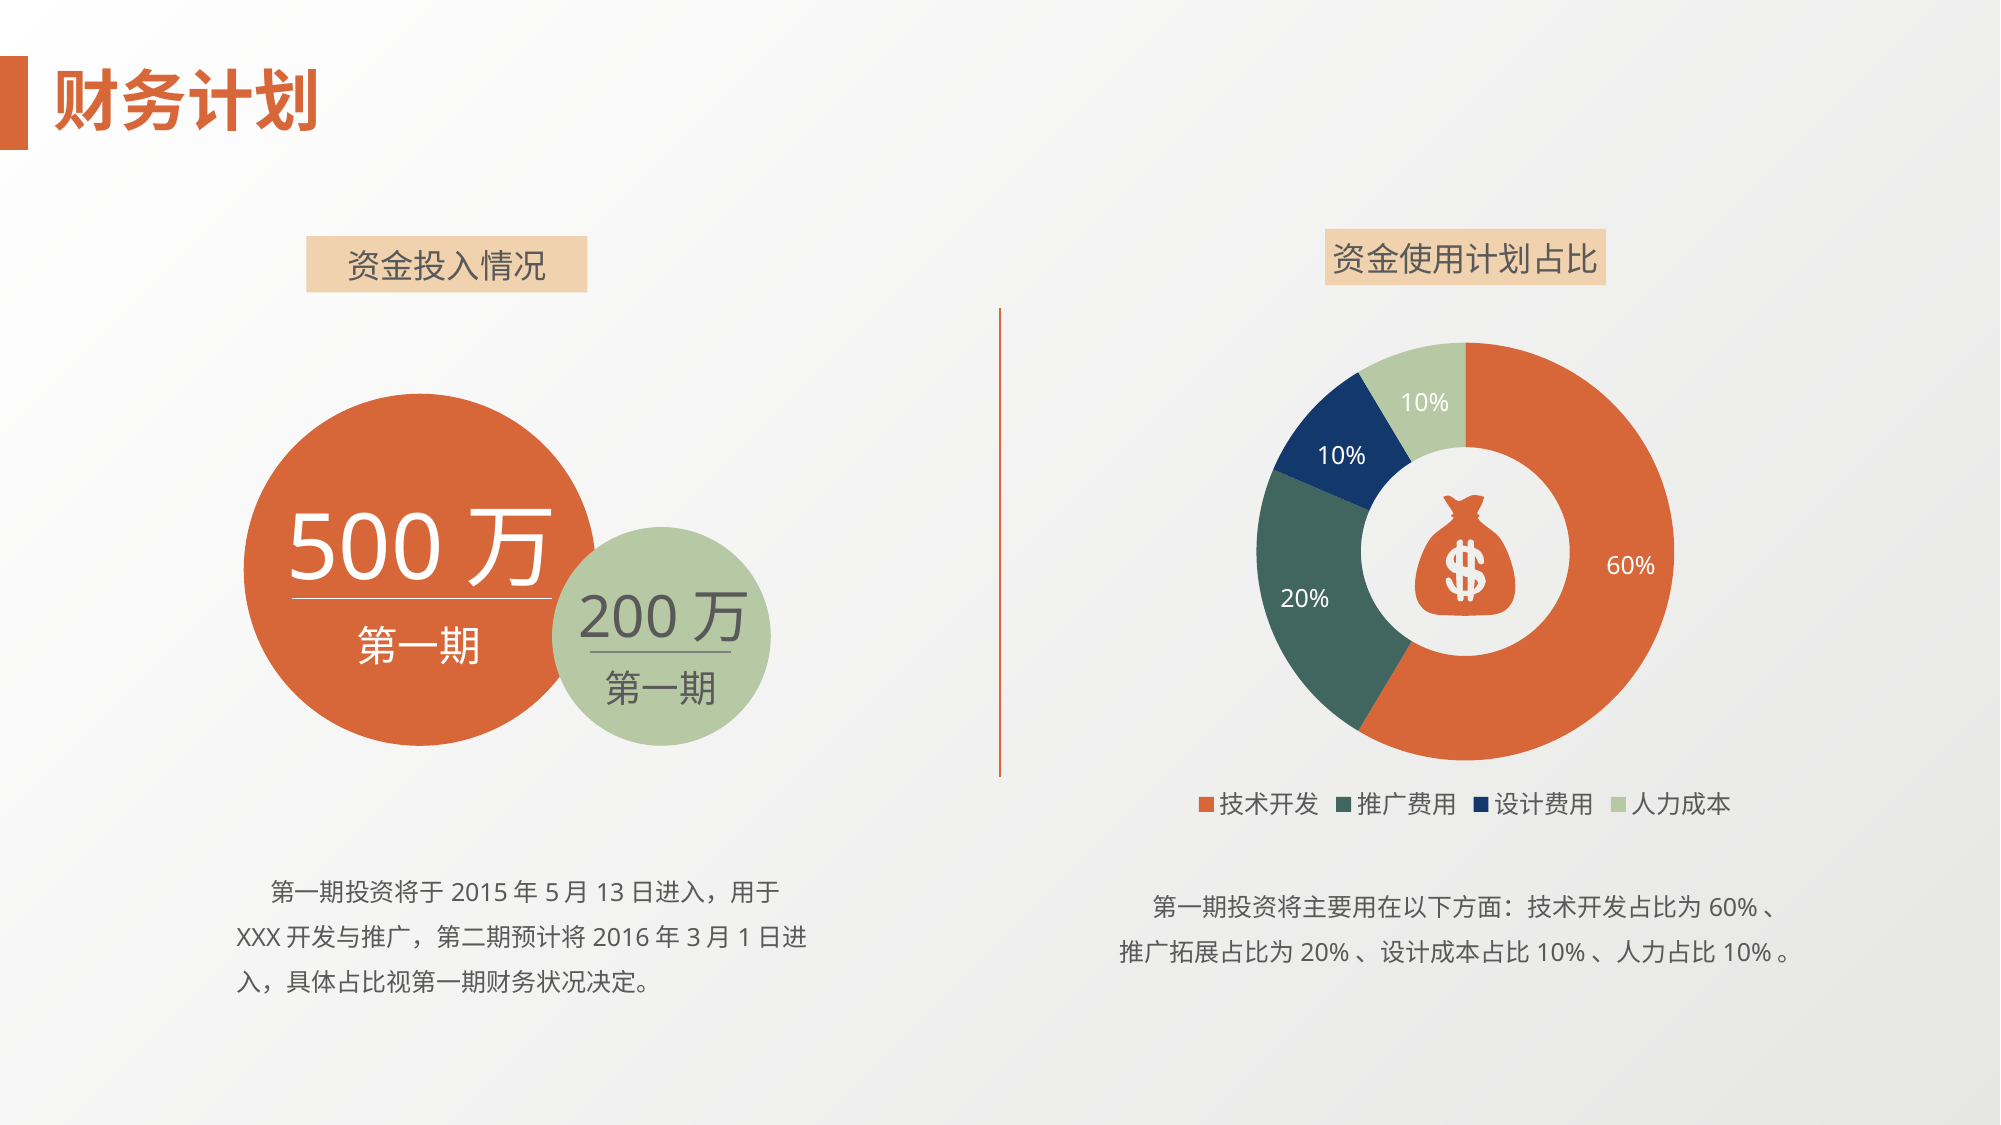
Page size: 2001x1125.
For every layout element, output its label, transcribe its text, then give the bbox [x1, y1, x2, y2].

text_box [1094, 332, 1837, 828]
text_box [243, 236, 650, 294]
text_box 第一期 [547, 657, 773, 717]
text_box [584, 503, 596, 556]
text_box [242, 493, 547, 747]
text_box 第一期投资将主要用在以下方面：技术开发占比为60%、推广拓展占比为20%、设计成本占比10%、人力占比10%。 [1104, 869, 1827, 975]
text_box [585, 717, 737, 747]
text_box [267, 392, 573, 480]
text_box 500万 [260, 480, 584, 605]
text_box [1262, 228, 1669, 287]
text_box 200万 [503, 572, 826, 657]
text_box [584, 525, 752, 572]
text_box [0, 55, 29, 151]
text_box 财务计划 [3, 51, 372, 147]
text_box 第一期 [306, 611, 532, 677]
text_box 第一期投资将于2015年5月13日进入，用于XXX开发与推广，第二期预计将2016年3月1日进入，具体占比视第一期财务状况决定。 [221, 854, 839, 1004]
